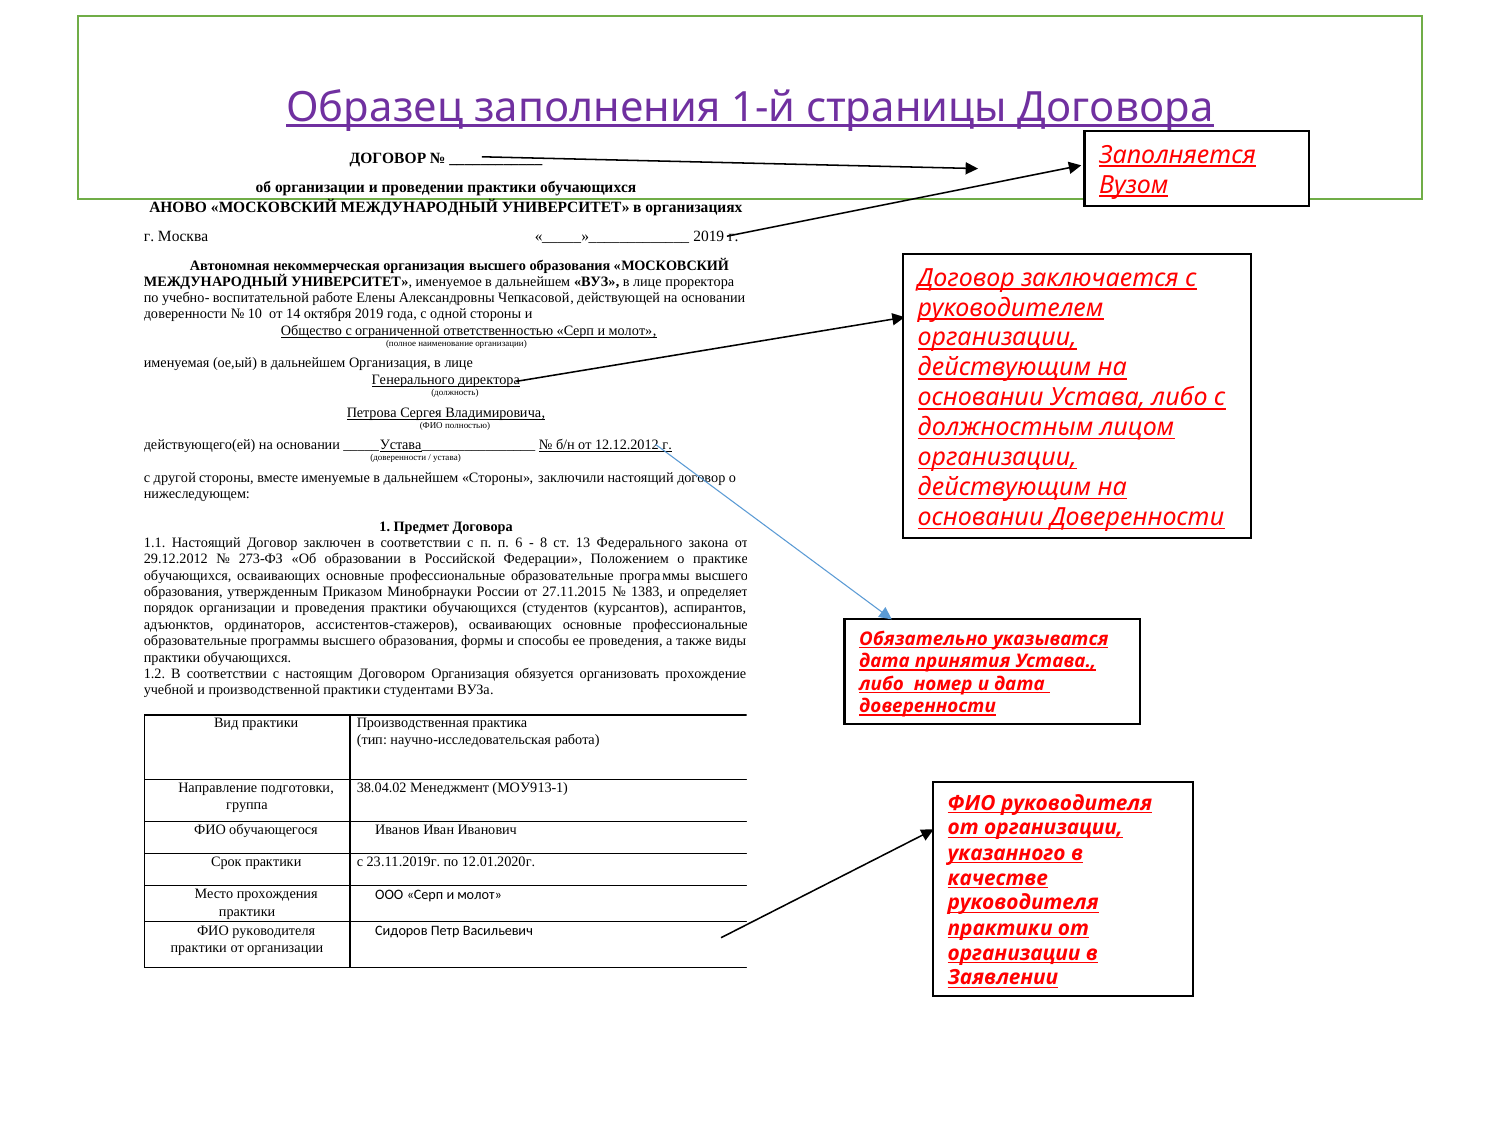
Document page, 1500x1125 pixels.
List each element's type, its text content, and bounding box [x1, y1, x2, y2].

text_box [720, 829, 934, 938]
text_box Договор заключается с руководителем организации, действующим на основании Устава, либо с должностным лицом организации, действующим на основании Доверенности [902, 253, 1252, 539]
text_box Заполняется Вузом [1083, 130, 1310, 207]
text_box ФИО руководителя от организации, указанного в качестве руководителя практики от организации в Заявлении [932, 781, 1194, 997]
title Образец заполнения 1-й страницы Договора [77, 15, 1423, 200]
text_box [726, 165, 1082, 237]
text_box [481, 156, 979, 169]
text_box Обязательно указыватся дата принятия Устава., либо номер и дата доверенности [843, 618, 1141, 725]
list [143, 148, 747, 1084]
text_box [516, 317, 905, 382]
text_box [655, 444, 892, 620]
